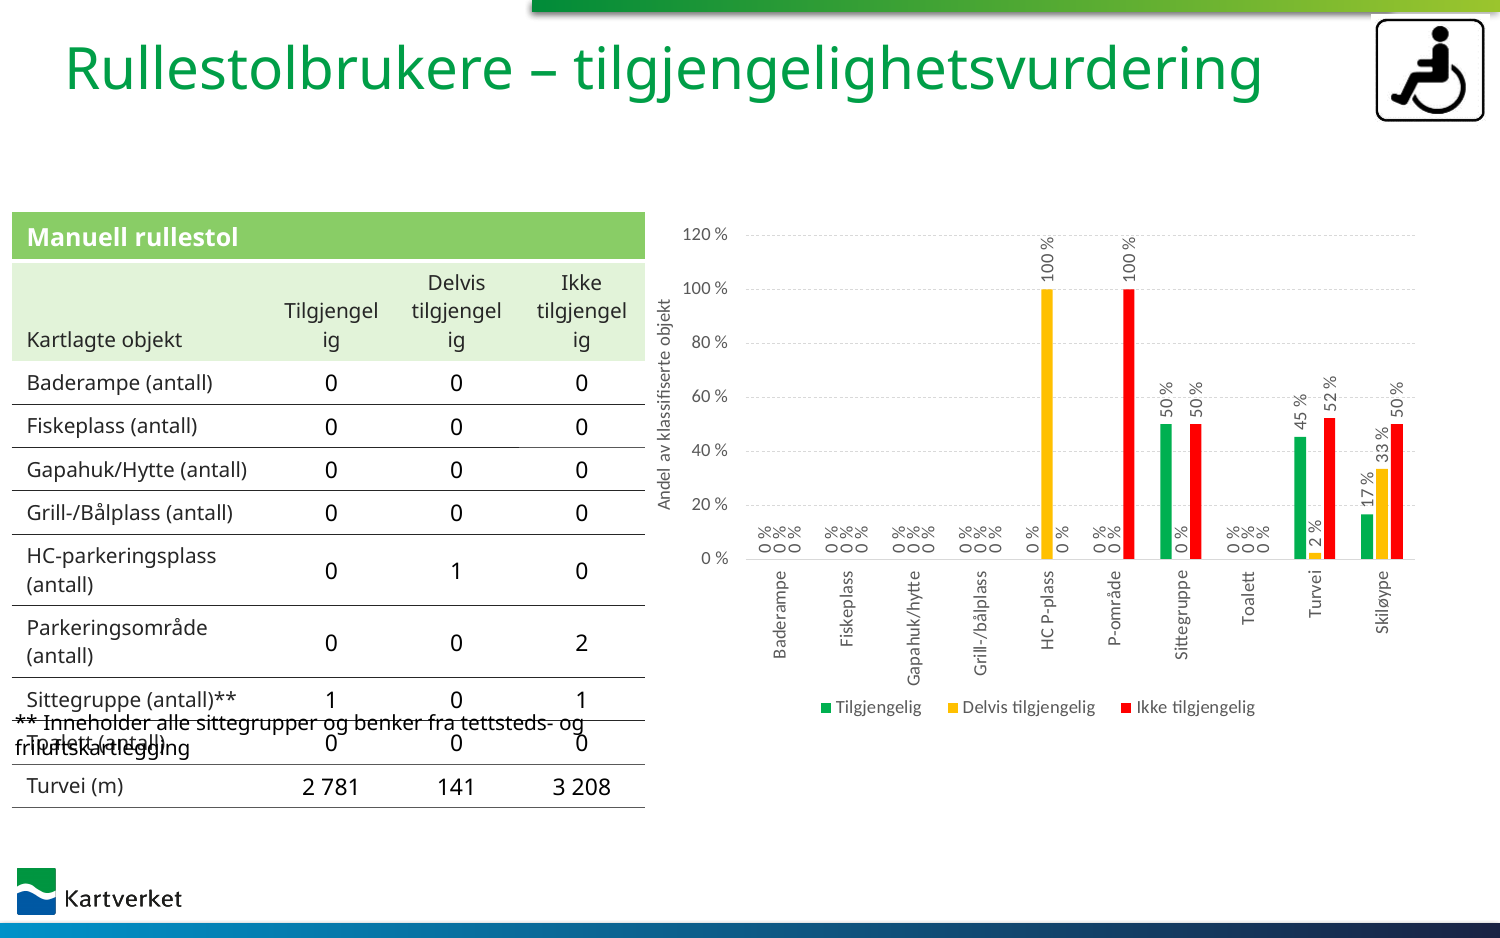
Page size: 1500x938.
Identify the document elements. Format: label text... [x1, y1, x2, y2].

table_cell Sittegruppe (antall)** [12, 678, 269, 702]
table_cell 2 [519, 606, 638, 677]
table_cell 1 [394, 535, 519, 605]
table_cell 0 [519, 361, 638, 404]
table_cell Kartlagte objekt [12, 263, 269, 361]
table_cell 3 208 [519, 768, 645, 807]
table_cell Fiskeplass (antall) [12, 405, 269, 447]
table_cell Gapahuk/Hytte (antall) [12, 448, 269, 490]
table_cell 0 [269, 448, 394, 490]
table_cell 2 781 [269, 768, 394, 807]
table_cell 0 [269, 535, 394, 605]
table_cell Delvis tilgjengelig [394, 263, 519, 361]
table_cell 0 [519, 405, 638, 447]
table_cell 0 [269, 361, 394, 404]
table_cell 0 [394, 361, 519, 404]
picture [1371, 13, 1491, 127]
table_cell 1 [269, 678, 394, 702]
table_cell 0 [394, 448, 519, 490]
table_cell 0 [269, 405, 394, 447]
table_cell 0 [394, 606, 519, 677]
table_cell Ikke tilgjengelig [519, 263, 638, 361]
table_cell 0 [519, 491, 638, 534]
table_cell Grill-/Bålplass (antall) [12, 491, 269, 534]
table_header Manuell rullestol [12, 212, 645, 259]
table_cell HC-parkeringsplass (antall) [12, 535, 269, 605]
table_cell 0 [269, 606, 394, 677]
table_cell 0 [394, 678, 519, 702]
table_cell Tilgjengelig [269, 263, 394, 361]
table_cell Turvei (m) [12, 768, 269, 807]
table_cell 0 [519, 448, 638, 490]
text_box ** Inneholder alle sittegrupper og benker fra tettsteds- og friluftskartlegging [0, 702, 745, 768]
table_cell 0 [269, 491, 394, 534]
table_cell Parkeringsområde (antall) [12, 606, 269, 677]
table_cell 1 [519, 678, 638, 702]
text_box Rullestolbrukere – tilgjengelighetsvurdering [49, 12, 1372, 109]
table_cell 0 [394, 405, 519, 447]
table_cell 0 [394, 491, 519, 534]
table_cell Baderampe (antall) [12, 361, 269, 404]
picture [643, 218, 1426, 728]
table_cell 0 [519, 535, 638, 605]
table_cell 141 [394, 768, 519, 807]
